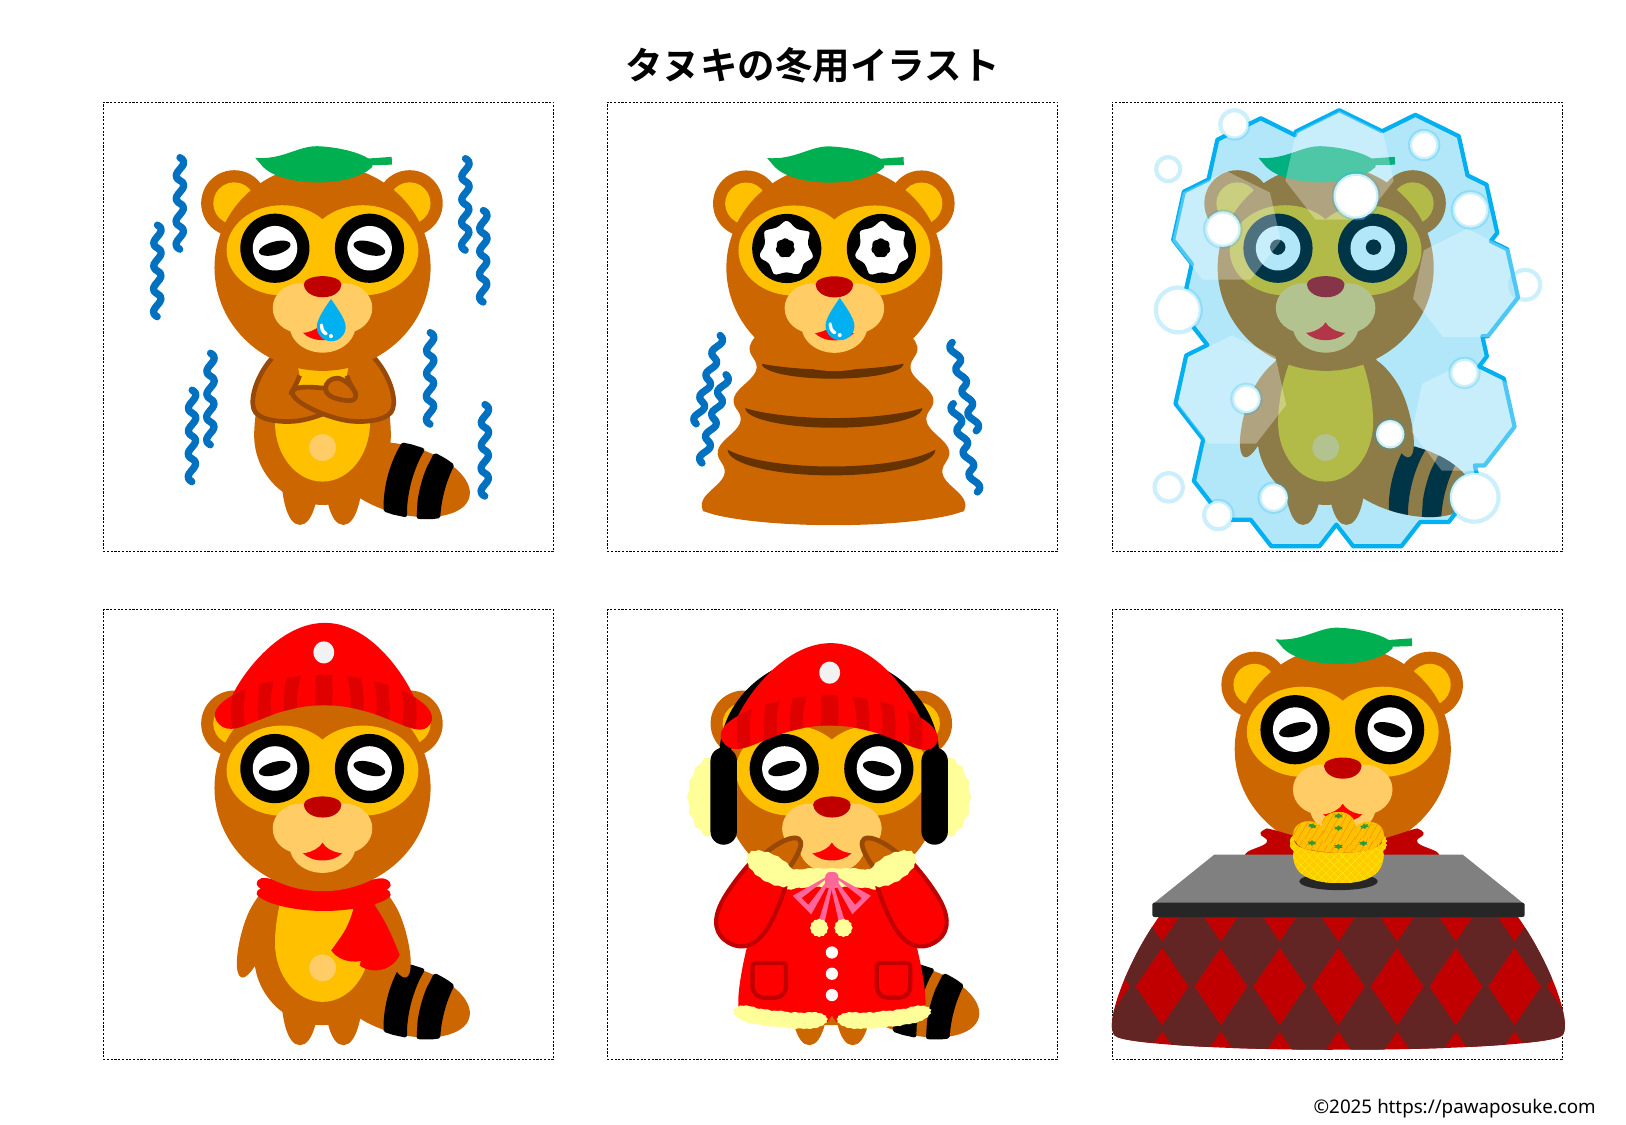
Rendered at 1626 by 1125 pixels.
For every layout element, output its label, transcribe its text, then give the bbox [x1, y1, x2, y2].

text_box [200, 622, 472, 1046]
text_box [1111, 627, 1566, 1050]
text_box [153, 145, 490, 526]
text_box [1154, 109, 1541, 547]
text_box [686, 642, 982, 1046]
text_box タヌキの冬用イラスト [610, 34, 1015, 95]
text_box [701, 146, 970, 526]
